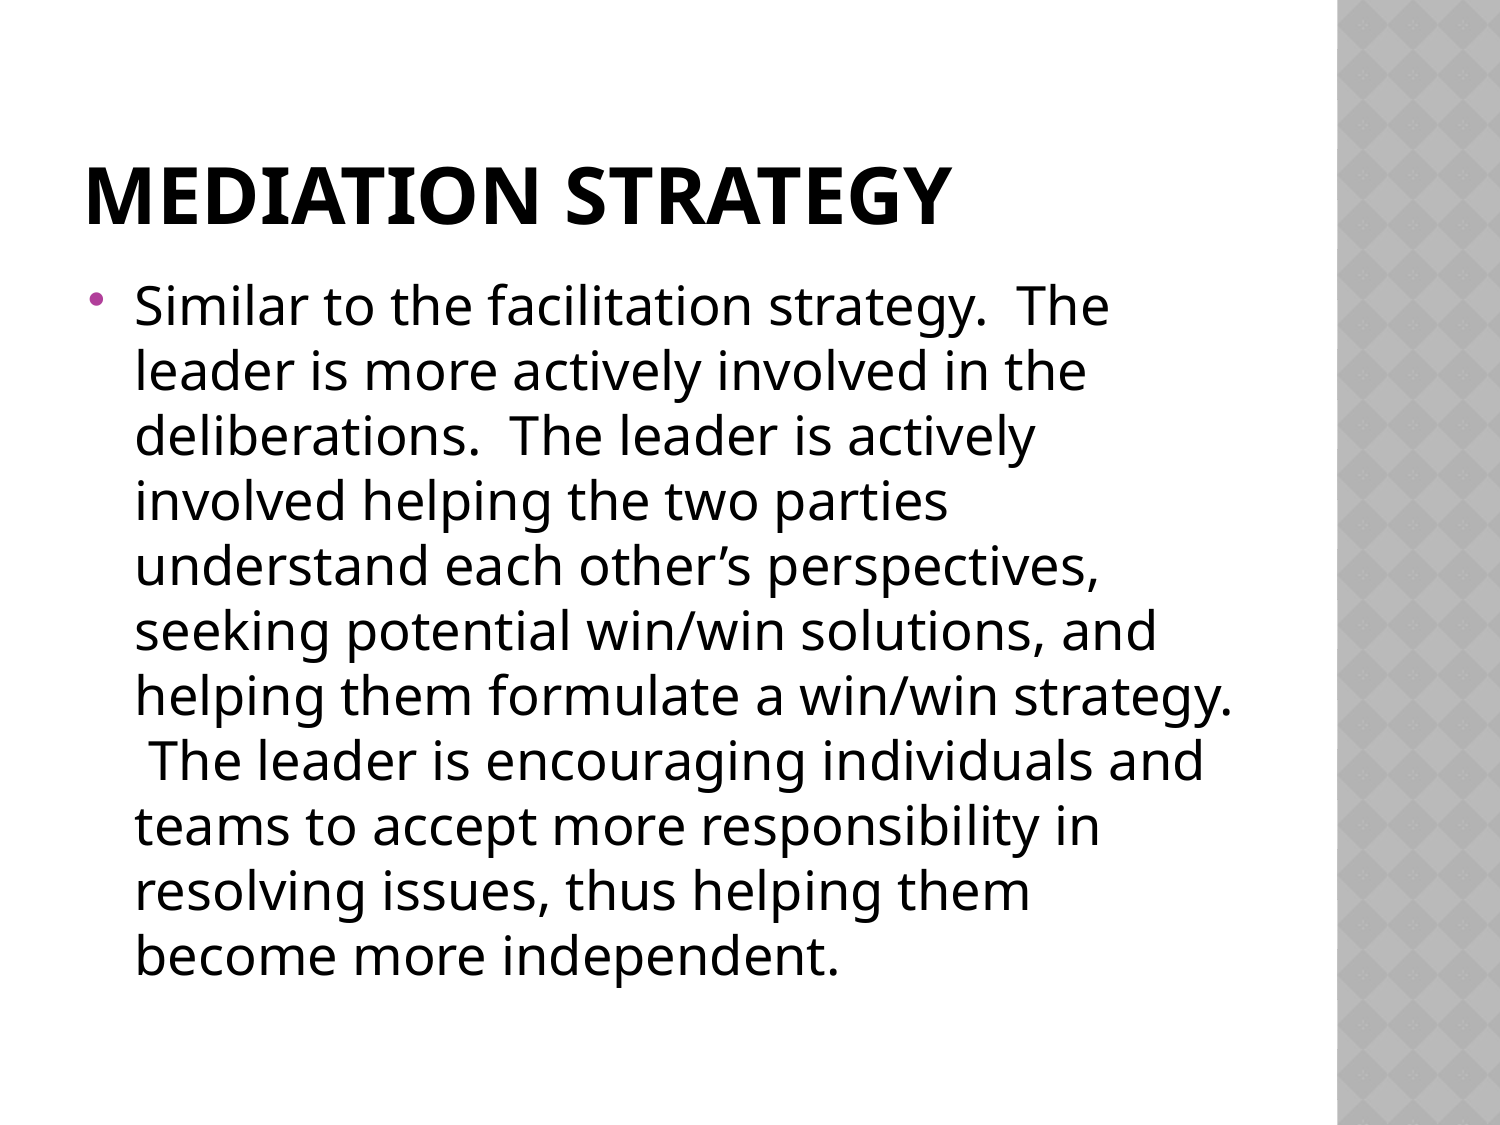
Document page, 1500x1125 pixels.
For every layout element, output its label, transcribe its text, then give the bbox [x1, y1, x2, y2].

list Similar to the facilitation strategy. The leader is more actively involved in the deliberations. The leader is actively involved helping the two parties understand each other’s perspectives, seeking potential win/win solutions, and helping them formulate a win/win strategy. The leader is encouraging individuals and teams to accept more responsibility in resolving issues, thus helping them become more independent. [75, 264, 1263, 1059]
title Mediation strategy [75, 52, 1263, 240]
